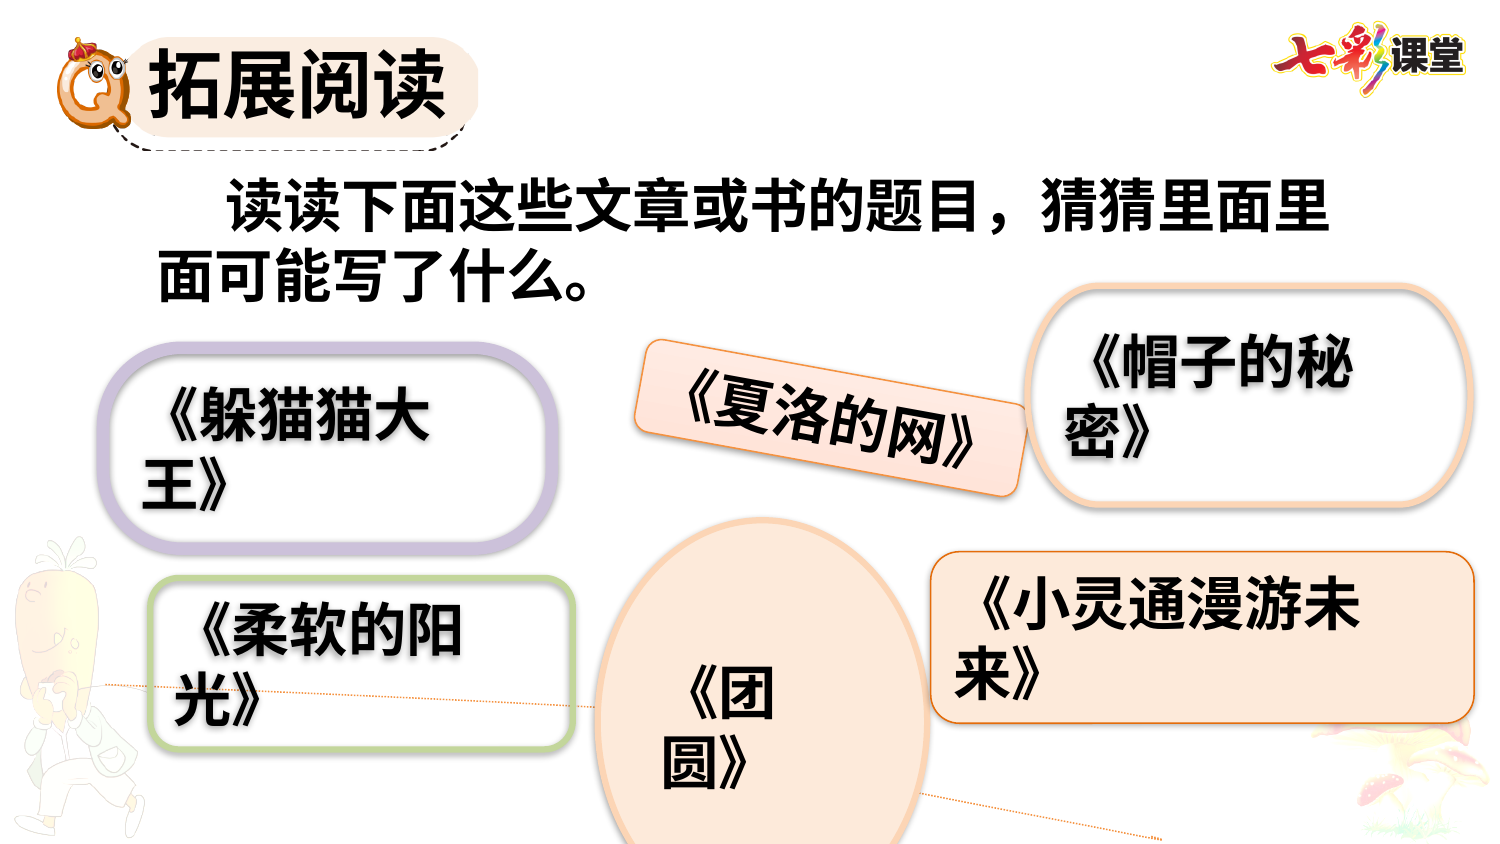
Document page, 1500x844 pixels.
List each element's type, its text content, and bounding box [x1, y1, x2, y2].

text_box 《柔软的阳光》 [149, 577, 574, 751]
picture [56, 36, 479, 152]
text_box 拓展阅读 [135, 32, 484, 134]
picture [1269, 20, 1468, 98]
text_box 《躲猫猫大王》 [102, 347, 553, 550]
text_box 读读下面这些文章或书的题目，猜猜里面里面可能写了什么。 [142, 161, 1383, 317]
text_box 《团圆》 [594, 517, 931, 844]
text_box 《夏洛的网》 [633, 338, 1027, 498]
text_box 《帽子的秘密》 [1026, 284, 1472, 506]
text_box 《小灵通漫游未来》 [929, 550, 1475, 725]
